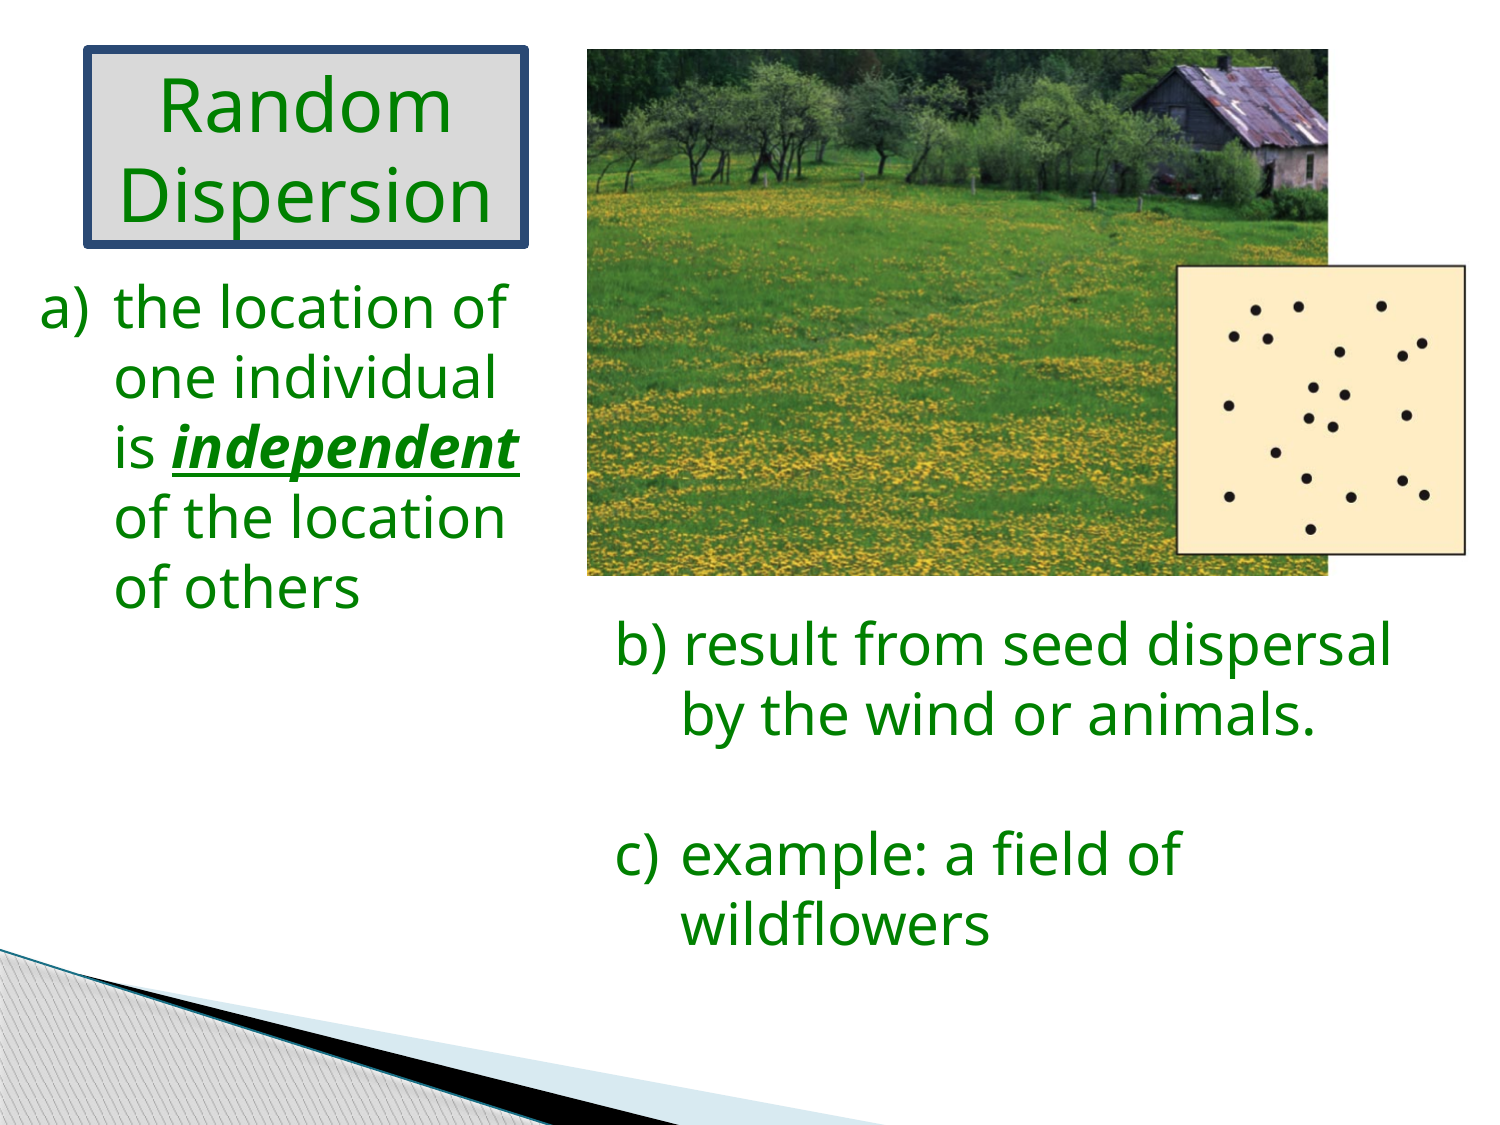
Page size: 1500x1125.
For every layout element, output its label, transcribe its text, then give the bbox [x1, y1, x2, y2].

text_box Random Dispersion [83, 45, 529, 249]
picture [587, 49, 1472, 576]
text_box b) result from seed dispersal by the wind or animals. c) example: a field of wildflowers [600, 600, 1475, 965]
text_box a) the location of one individual is independent of the location of others [24, 262, 550, 628]
